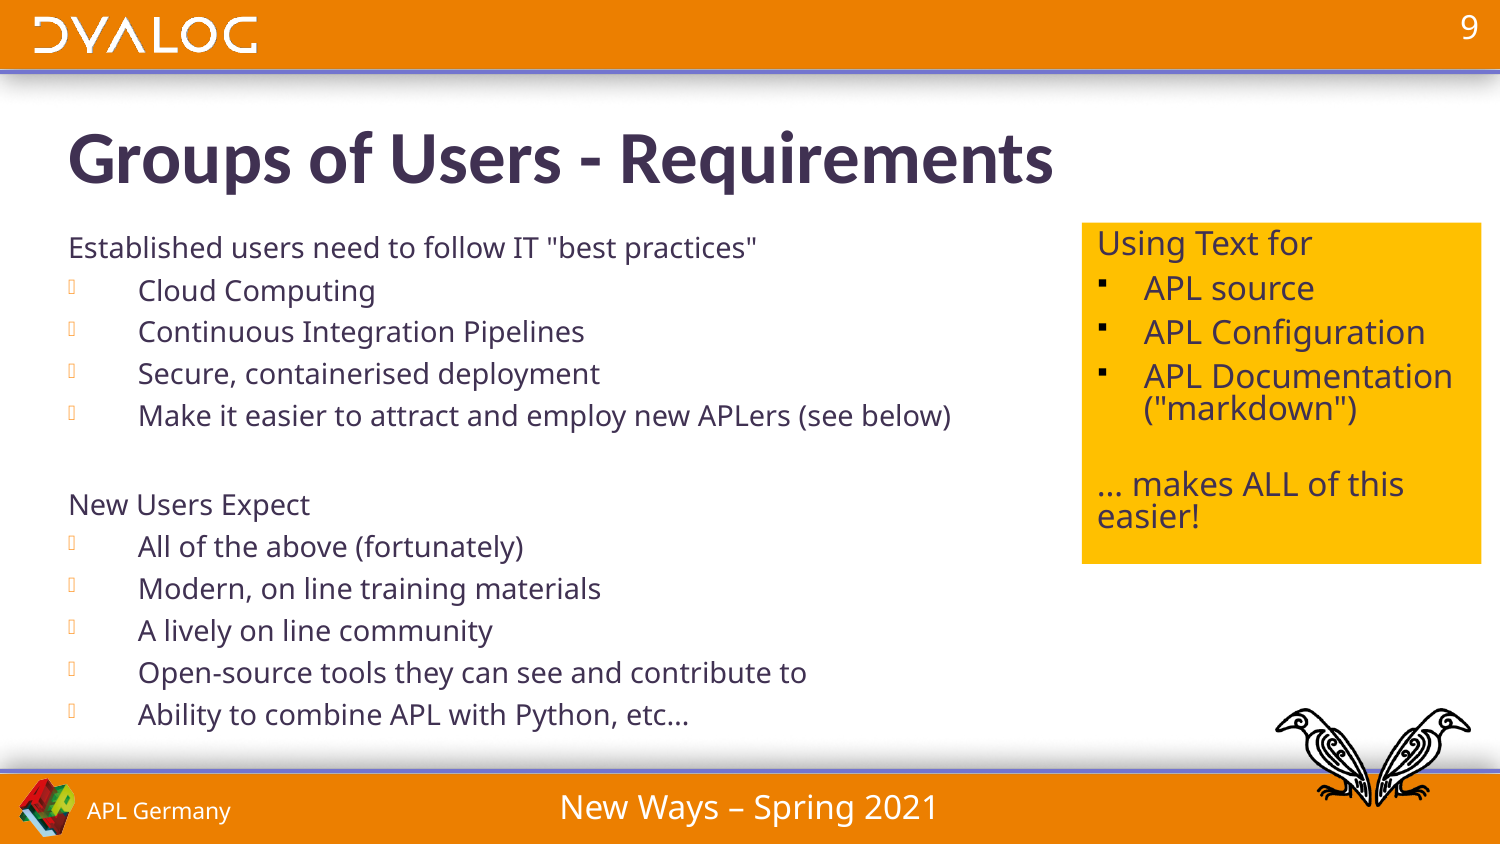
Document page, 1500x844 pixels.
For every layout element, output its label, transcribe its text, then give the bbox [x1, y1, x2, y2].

picture [0, 708, 1500, 844]
title Groups of Users - Requirements [53, 104, 1444, 202]
list Using Text for APL source APL Configuration APL Documentation ("markdown") … makes ALL of this easier! [1081, 222, 1482, 564]
picture [0, 0, 1500, 108]
list Established users need to follow IT "best practices" Cloud Computing Continuous Integration Pipelines Secure, containerised deployment Make it easier to attract and employ new APLers (see below) New Users Expect All of the above (fortunately) Modern, on line training materials A lively on line community Open-source tools they can see and contribute to Ability to combine APL with Python, etc… [53, 222, 1069, 740]
